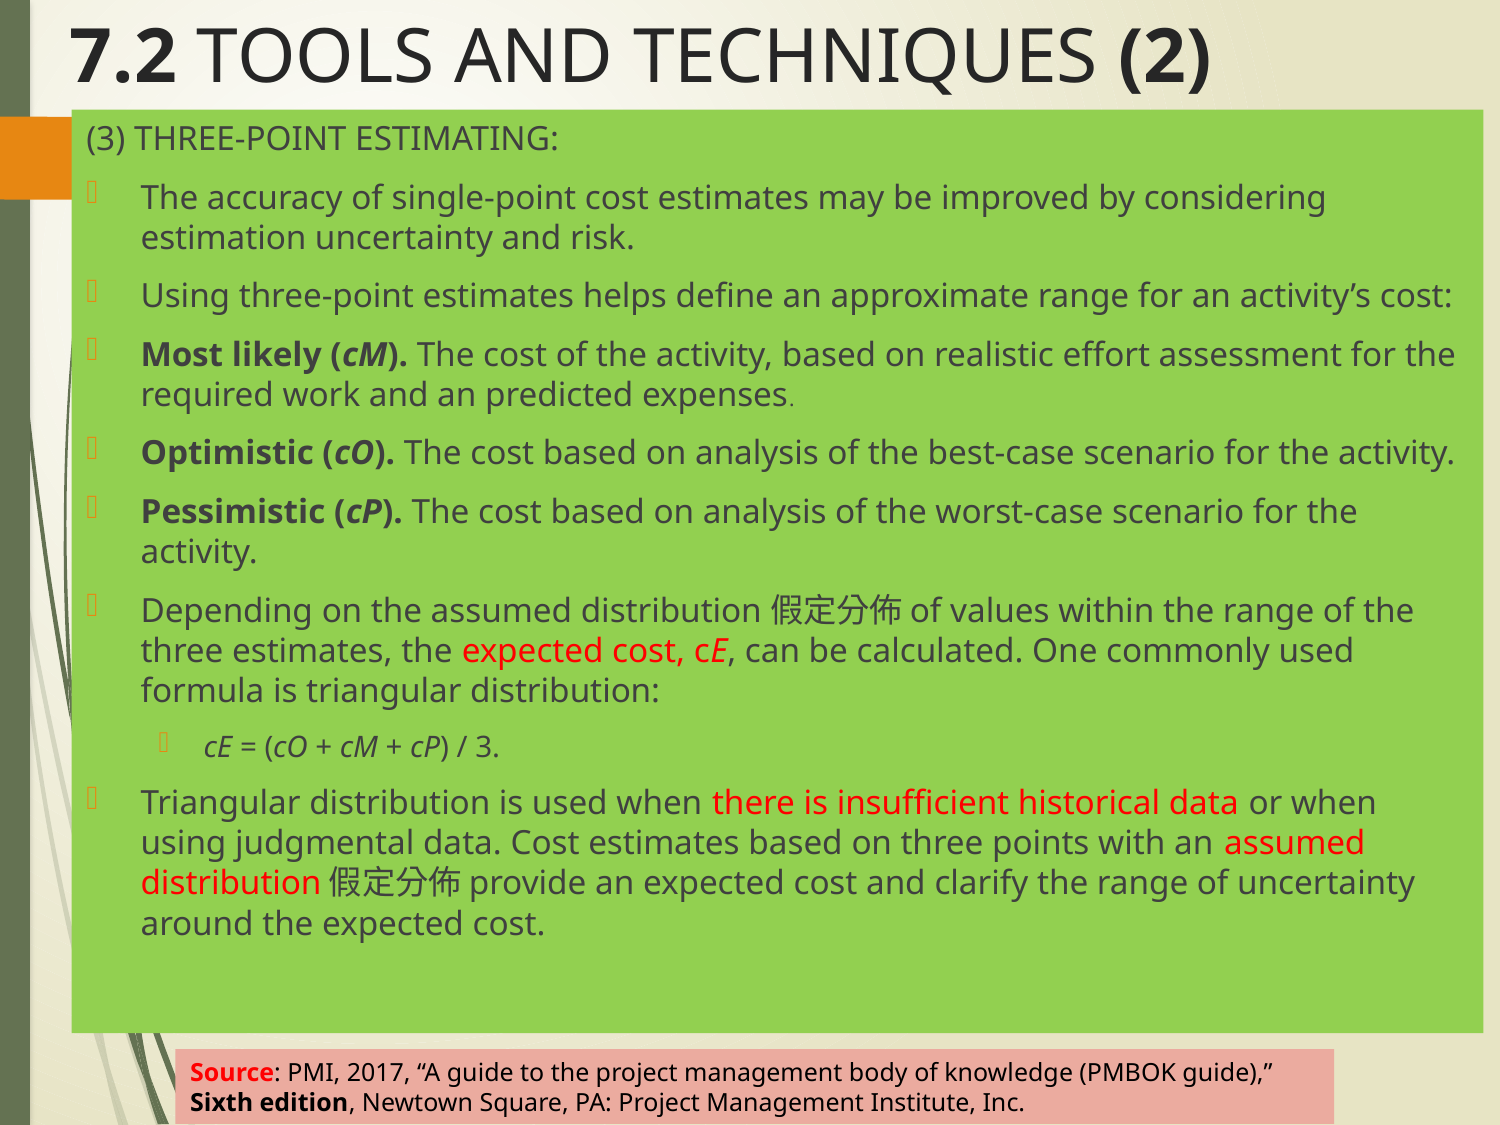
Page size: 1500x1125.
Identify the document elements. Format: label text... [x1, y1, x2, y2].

title 7.2 TOOLS AND TECHNIQUES (2) [54, 0, 1500, 110]
list (3) THREE-POINT ESTIMATING: The accuracy of single-point cost estimates may be improved by considering estimation uncertainty and risk. Using three-point estimates helps define an approximate range for an activity’s cost: Most likely (cM). The cost of the activity, based on realistic effort assessment for the required work and an predicted expenses. Optimistic (cO). The cost based on analysis of the best-case scenario for the activity. Pessimistic (cP). The cost based on analysis of the worst-case scenario for the activity. Depending on the assumed distribution假定分佈of values within the range of the three estimates, the expected cost, cE, can be calculated. One commonly used formula is triangular distribution: cE = (cO + cM + cP) / 3. Triangular distribution is used when there is insufficient historical data or when using judgmental data. Cost estimates based on three points with an assumed distribution假定分佈provide an expected cost and clarify the range of uncertainty around the expected cost. [71, 109, 1484, 1034]
text_box Source: PMI, 2017, “A guide to the project management body of knowledge (PMBOK guide),” Sixth edition, Newtown Square, PA: Project Management Institute, Inc. [175, 1049, 1335, 1124]
